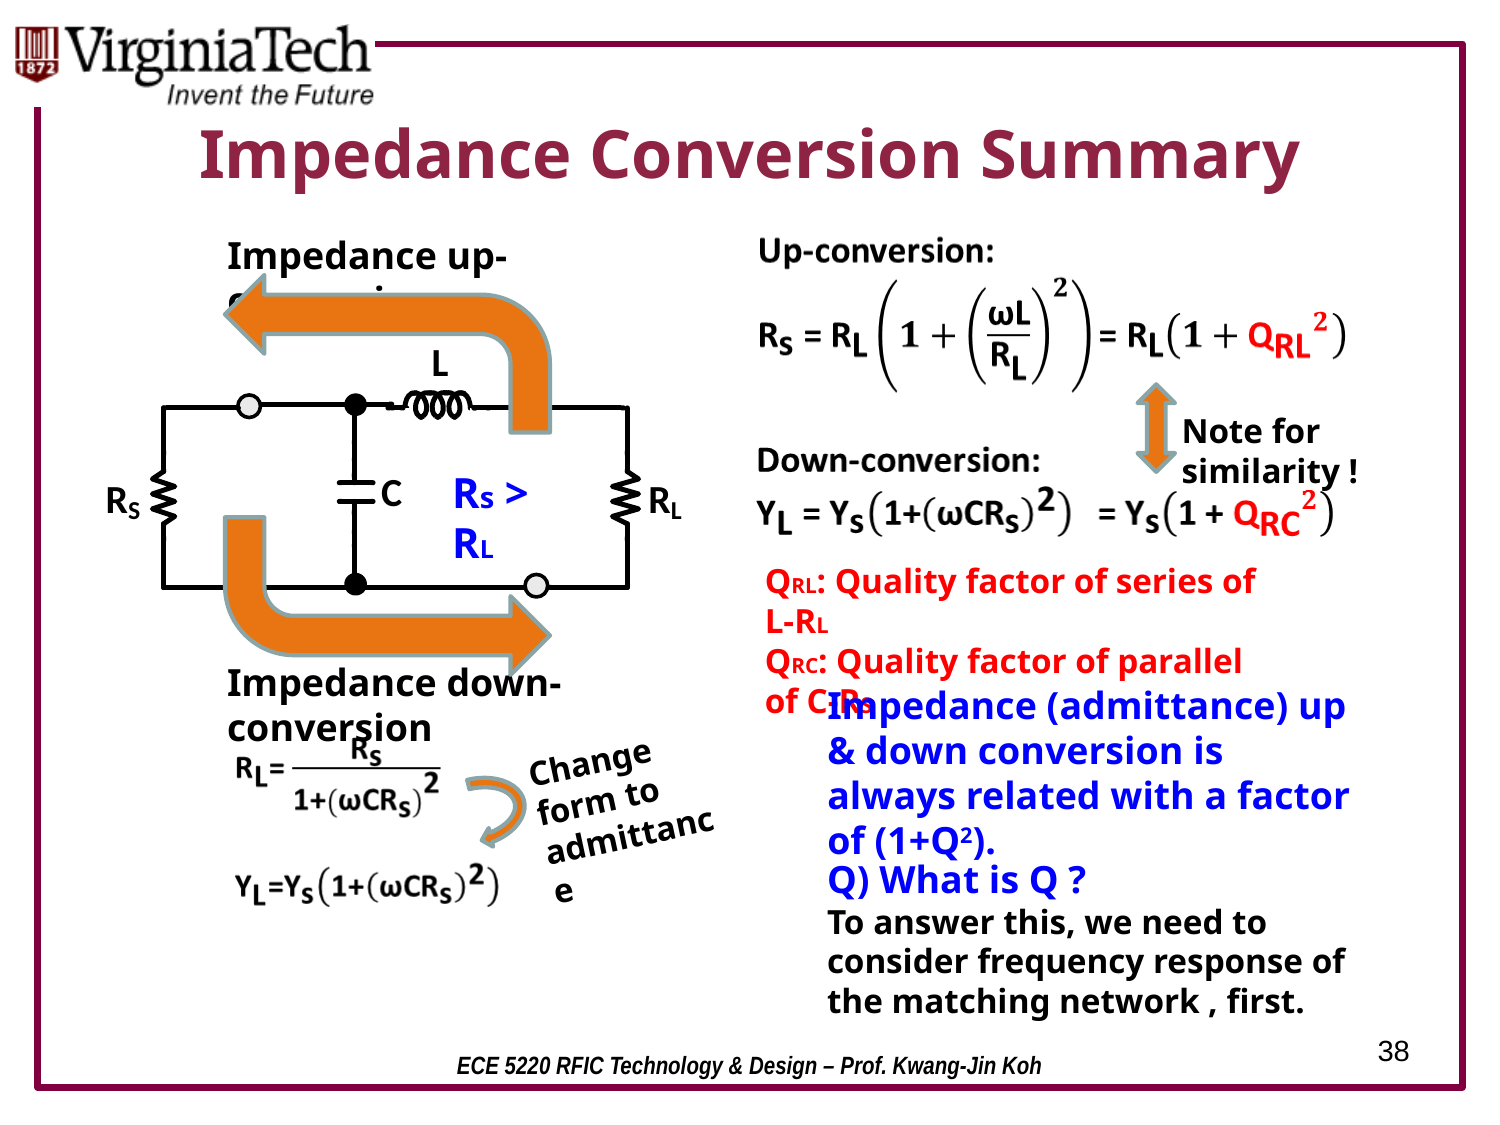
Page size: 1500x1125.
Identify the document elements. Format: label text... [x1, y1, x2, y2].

text_box Impedance (admittance) up & down conversion is always related with a factor of (1+Q2). [812, 674, 1373, 848]
text_box [228, 614, 553, 677]
text_box [465, 775, 523, 849]
slide_number 38 [1074, 1024, 1425, 1103]
text_box Q) What is Q ? To answer this, we need to consider frequency response of the matching network , first. [812, 848, 1413, 1028]
text_box [222, 273, 542, 327]
text_box QRL: Quality factor of series of L-RL QRC: Quality factor of parallel of C-RS [749, 552, 1288, 728]
text_box [212, 757, 625, 957]
text_box [1135, 382, 1177, 429]
text_box Impedance down-conversion [212, 651, 675, 757]
picture [15, 24, 375, 107]
title Impedance Conversion Summary [75, 104, 1425, 213]
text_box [99, 329, 688, 605]
text_box [741, 429, 1356, 546]
text_box Impedance up-conversion [212, 224, 625, 327]
text_box Note for similarity ! [1166, 403, 1438, 498]
text_box [742, 174, 1413, 429]
text_box Change form to admittance [508, 708, 746, 922]
